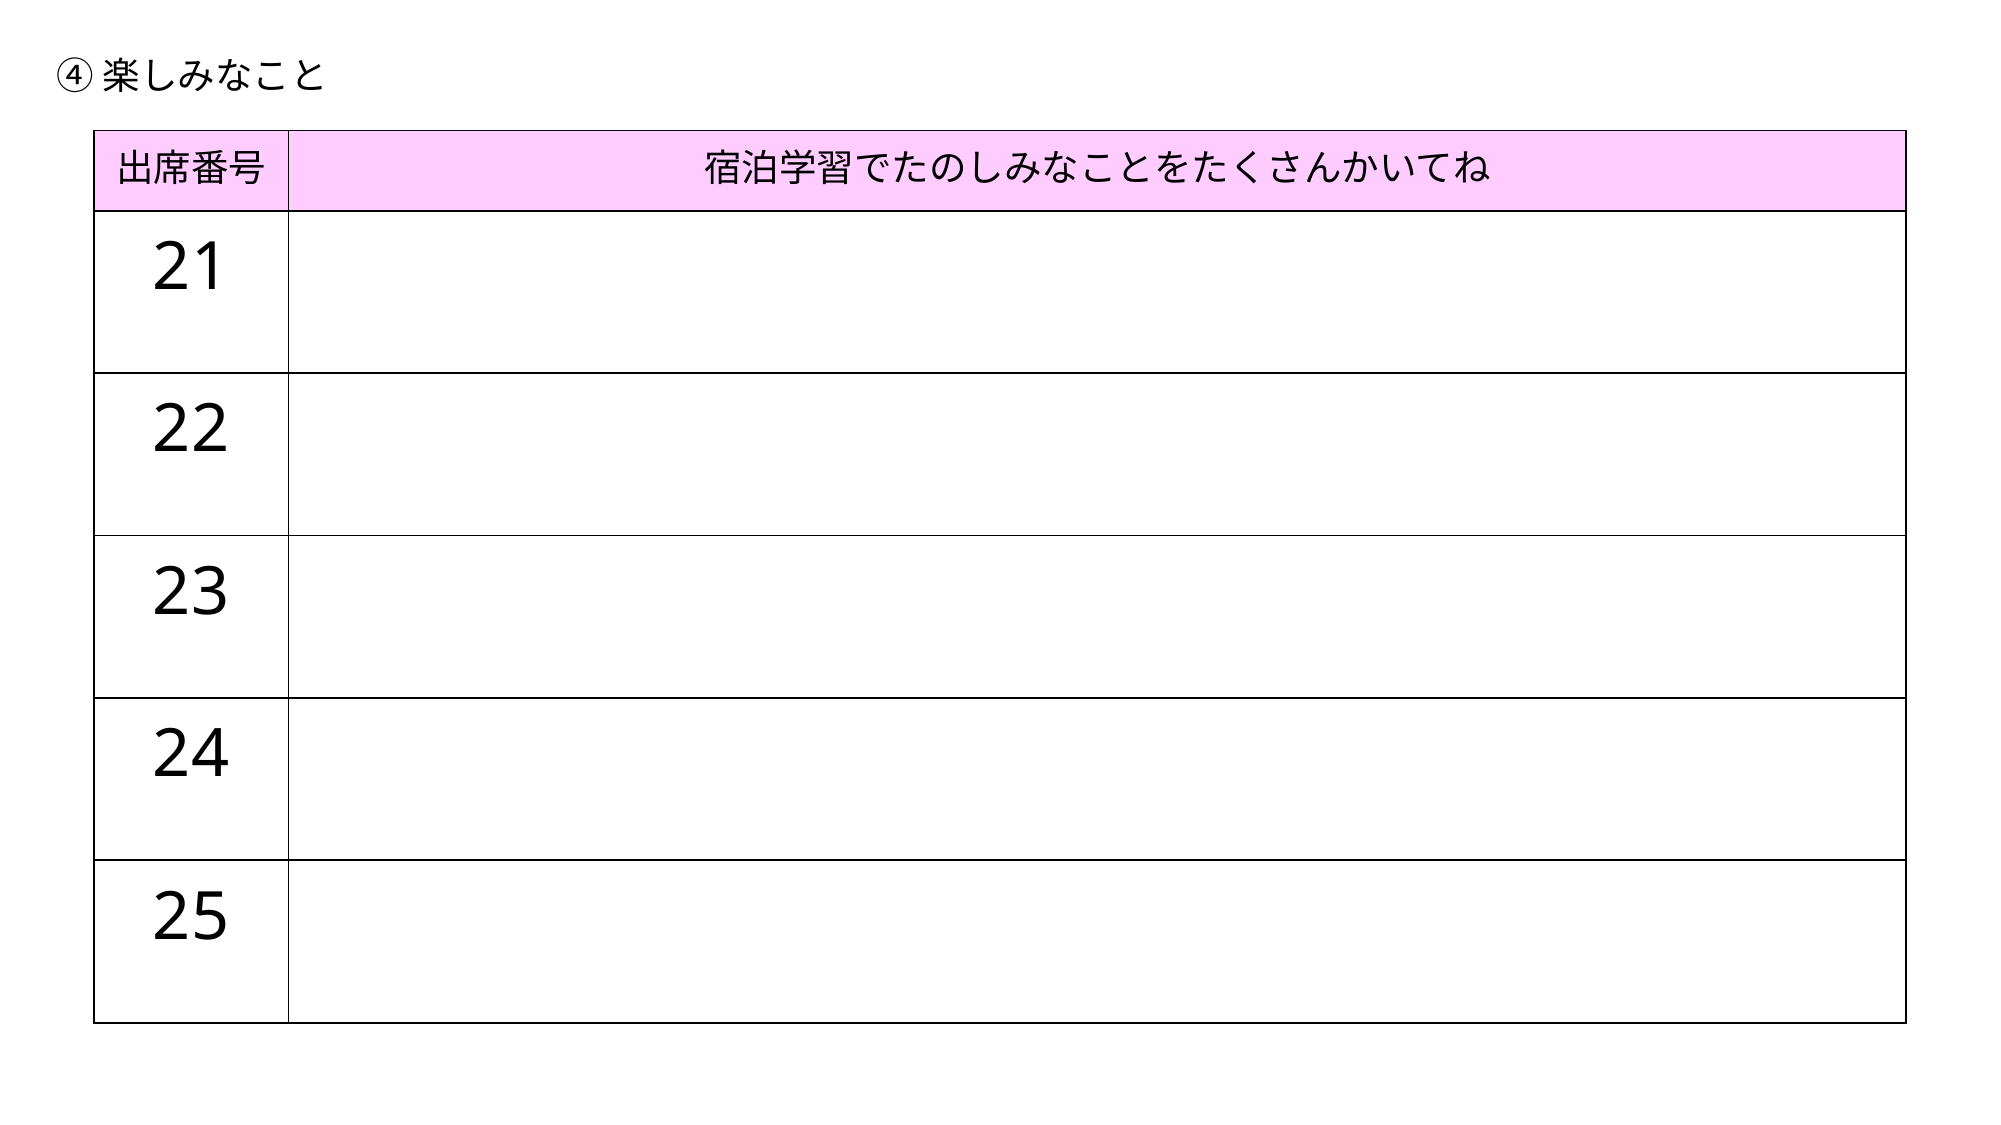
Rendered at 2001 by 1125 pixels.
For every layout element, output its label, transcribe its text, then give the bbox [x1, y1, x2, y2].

table_cell [289, 699, 1905, 859]
table_cell 25 [95, 861, 288, 1022]
table_cell 24 [95, 699, 288, 859]
table_cell [289, 374, 1905, 535]
table_cell [289, 536, 1905, 697]
table_cell 22 [95, 374, 288, 535]
table_cell 23 [95, 536, 288, 697]
table_header 出席番号 [95, 131, 288, 210]
table_header 宿泊学習でたのしみなことをたくさんかいてね [289, 131, 1905, 210]
table_cell 21 [95, 212, 288, 372]
text_box ④楽しみなこと [41, 44, 520, 105]
table_cell [289, 212, 1905, 372]
table_cell [289, 861, 1905, 1022]
